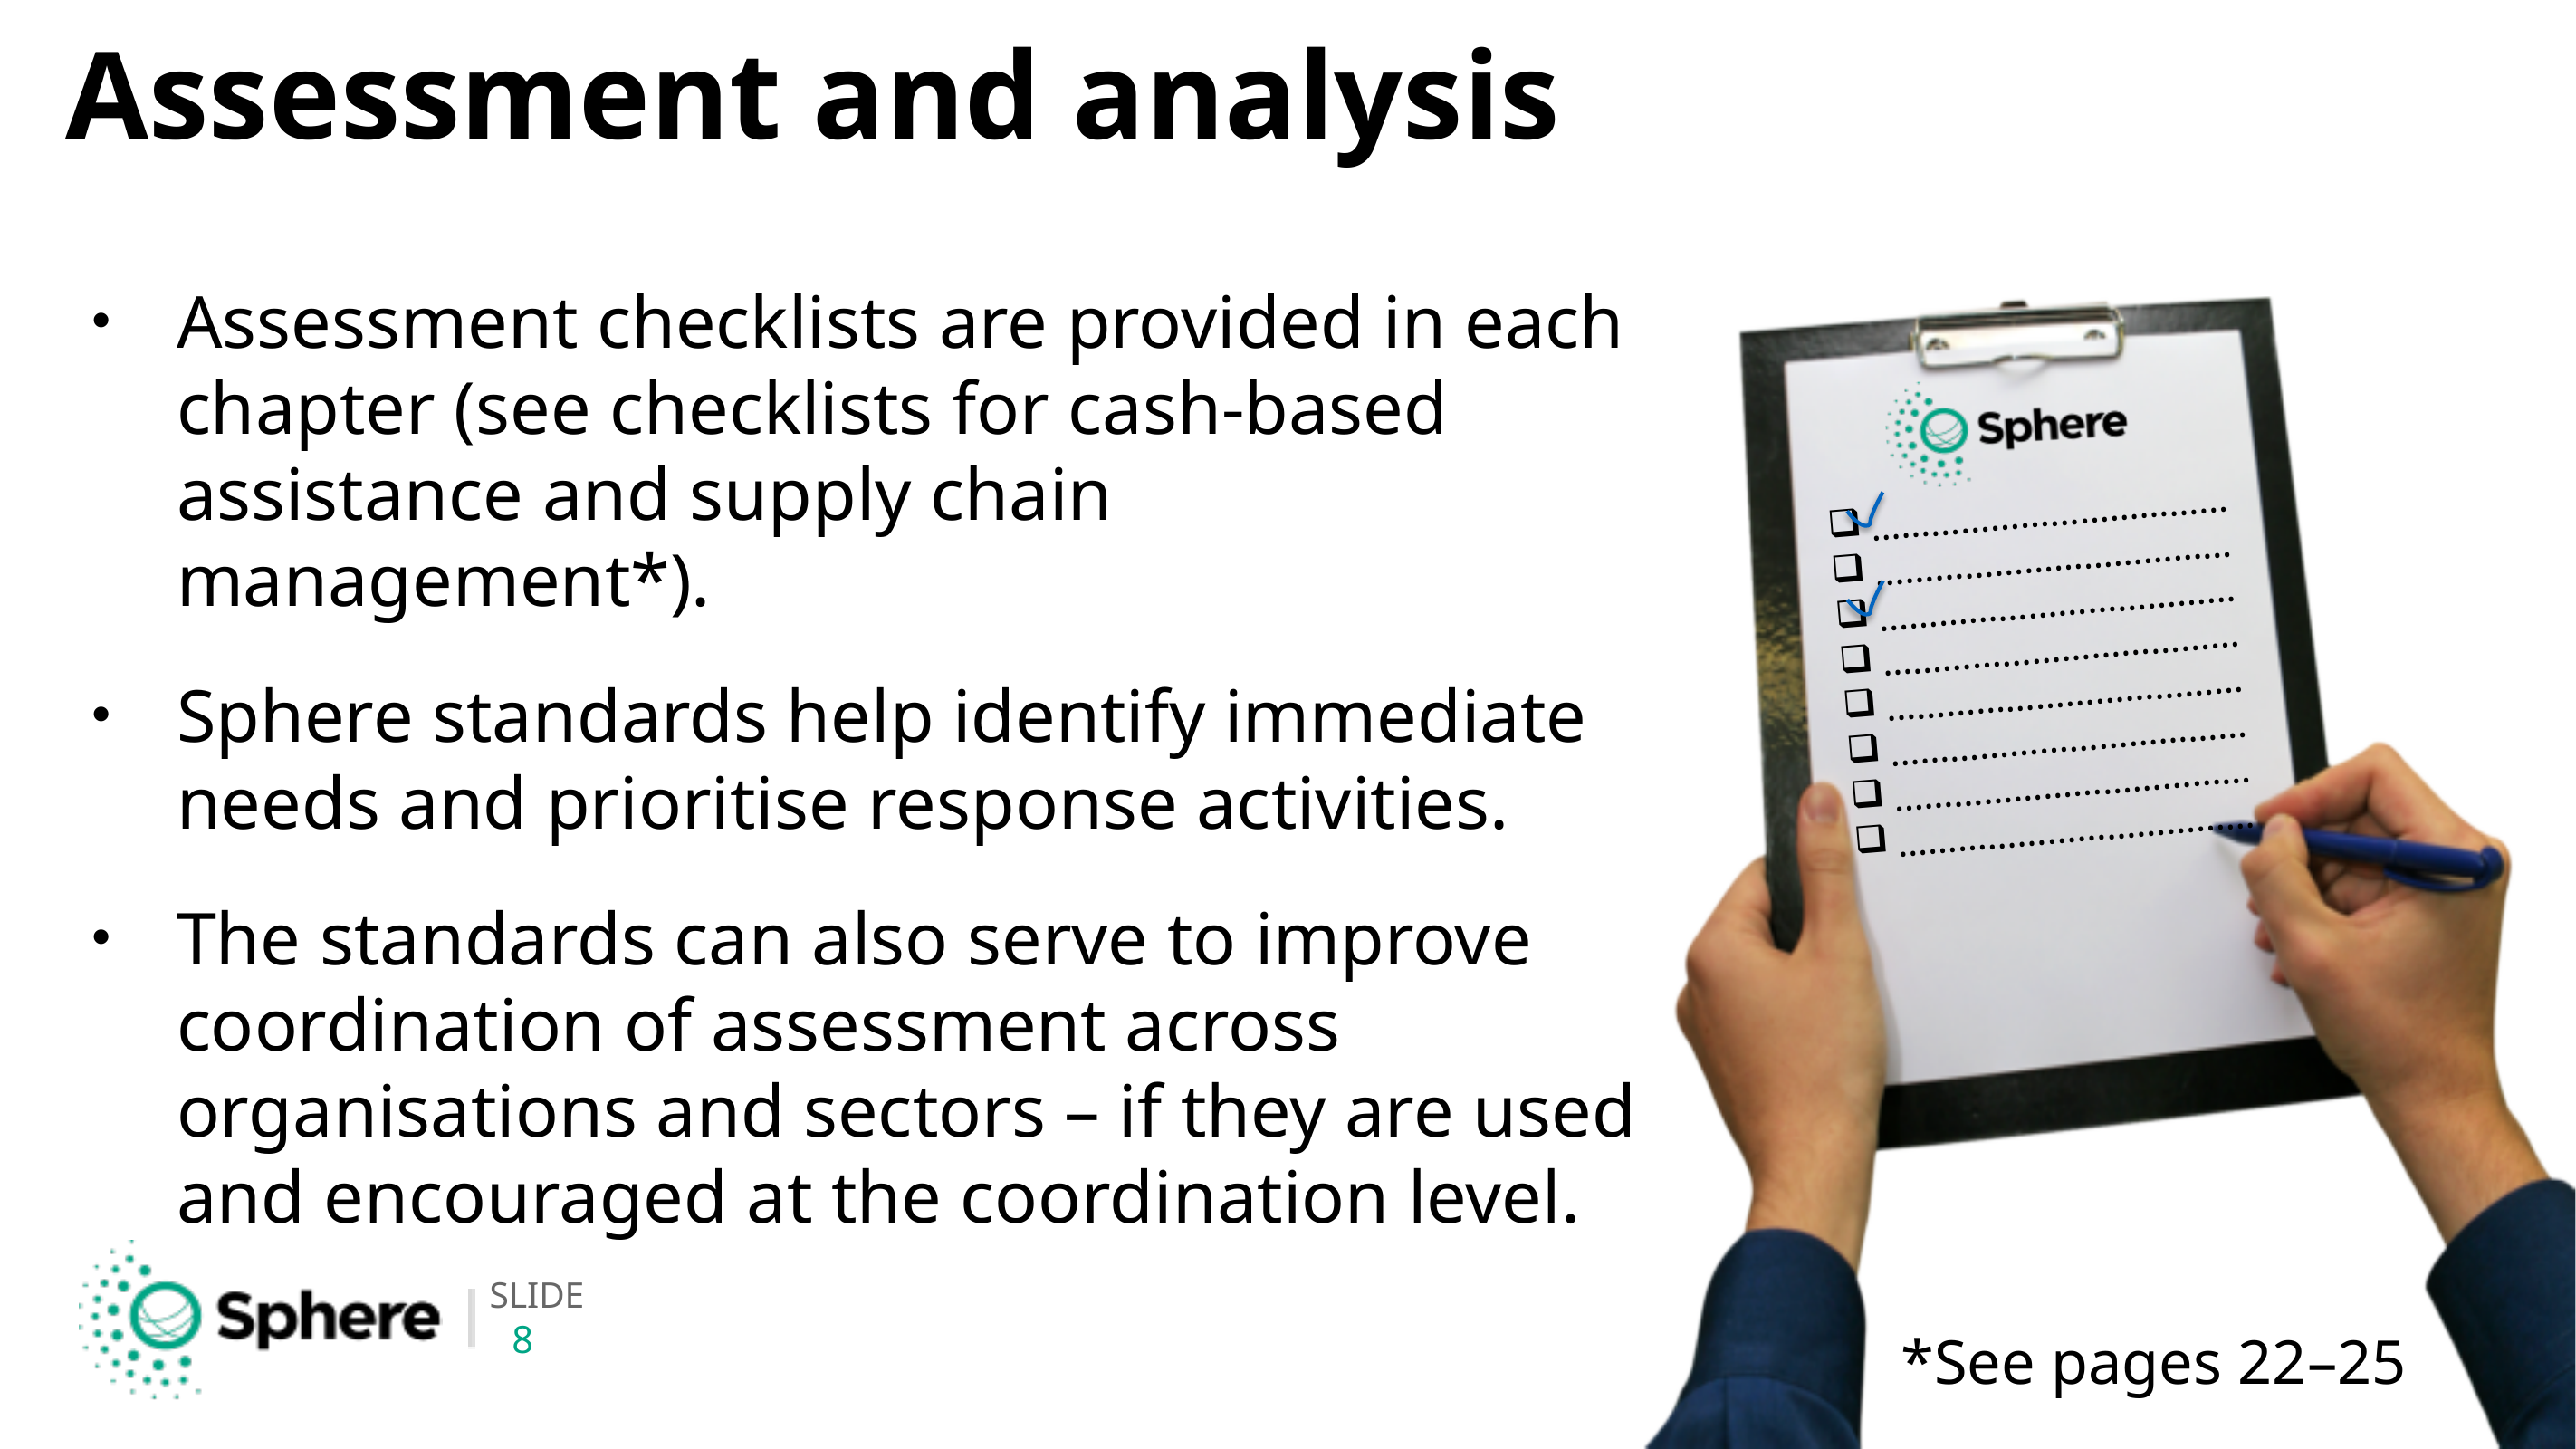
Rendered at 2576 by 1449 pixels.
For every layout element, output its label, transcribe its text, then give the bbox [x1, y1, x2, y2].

picture [79, 1240, 443, 1402]
picture [1643, 296, 2576, 1449]
slide_number 8 [503, 1307, 568, 1369]
list Assessment checklists are provided in each chapter (see checklists for cash-based assistance and supply chain management*). Sphere standards help identify immediate needs and prioritise response activities. The standards can also serve to improve coordination of assessment across organisations and sectors – if they are used and encouraged at the coordination level. [83, 268, 1671, 1369]
title Assessment and analysis [57, 10, 2131, 179]
